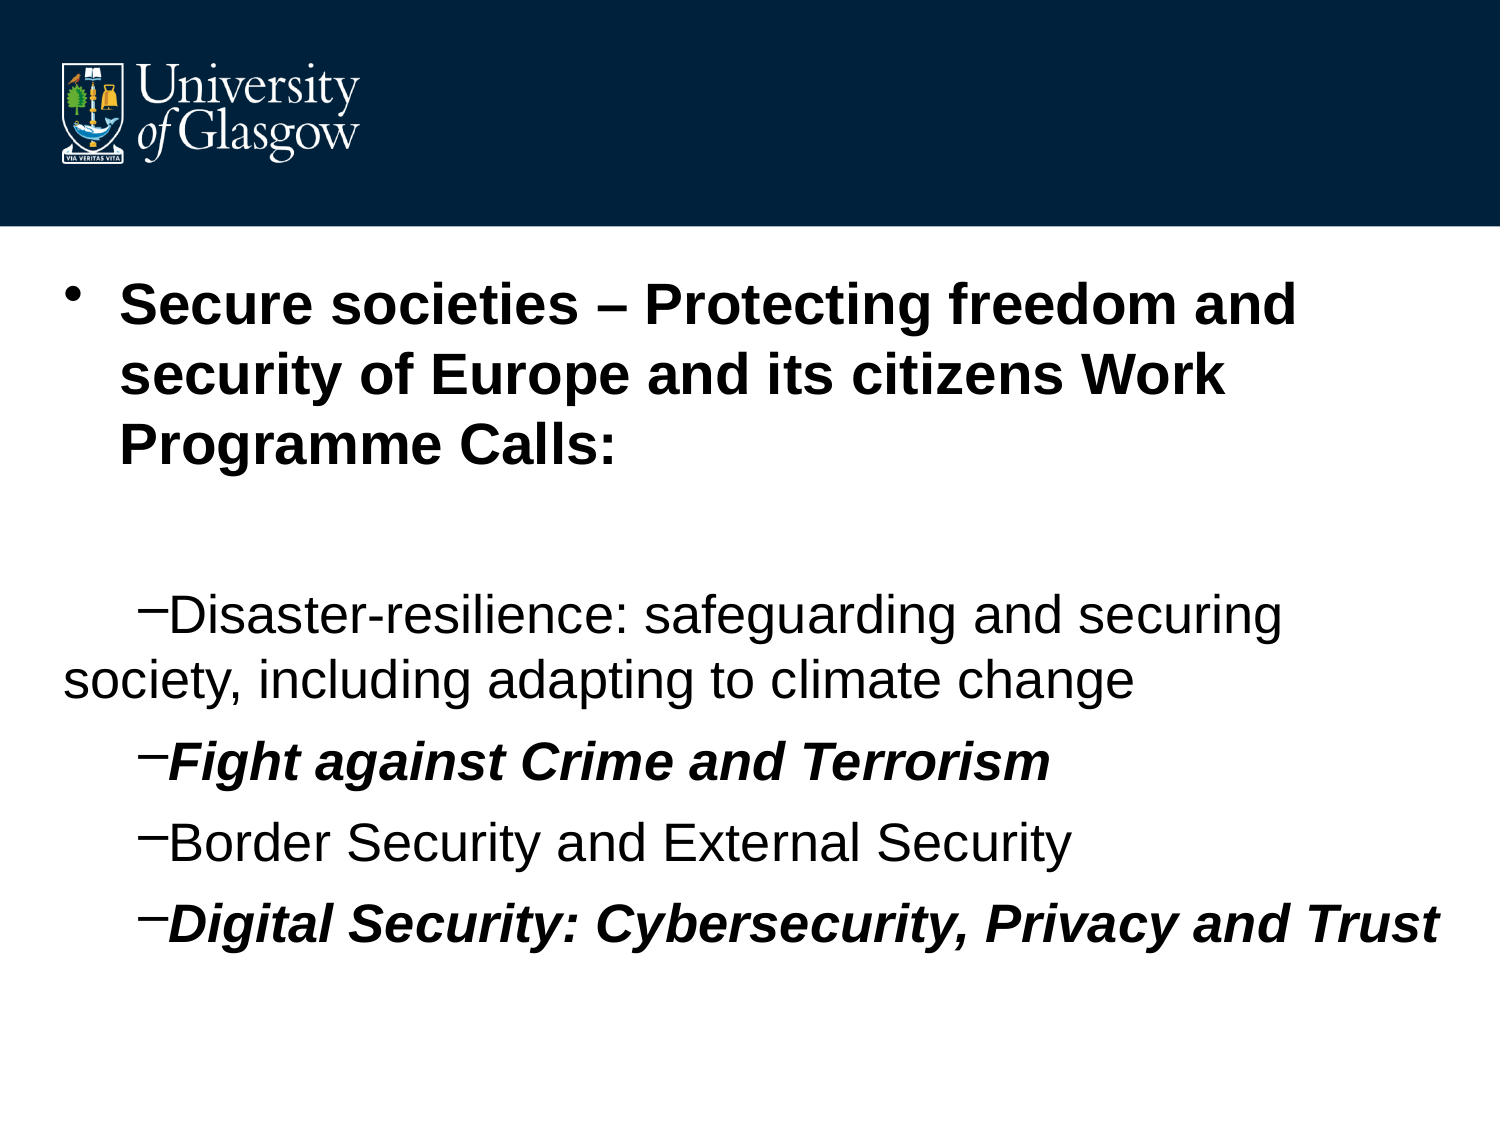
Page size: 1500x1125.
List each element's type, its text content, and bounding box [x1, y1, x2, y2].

picture [62, 61, 361, 164]
list Secure societies – Protecting freedom and security of Europe and its citizens Work Programme Calls: Disaster-resilience: safeguarding and securing society, including adapting to climate change Fight against Crime and Terrorism Border Security and External Security Digital Security: Cybersecurity, Privacy and Trust [62, 265, 1480, 1058]
